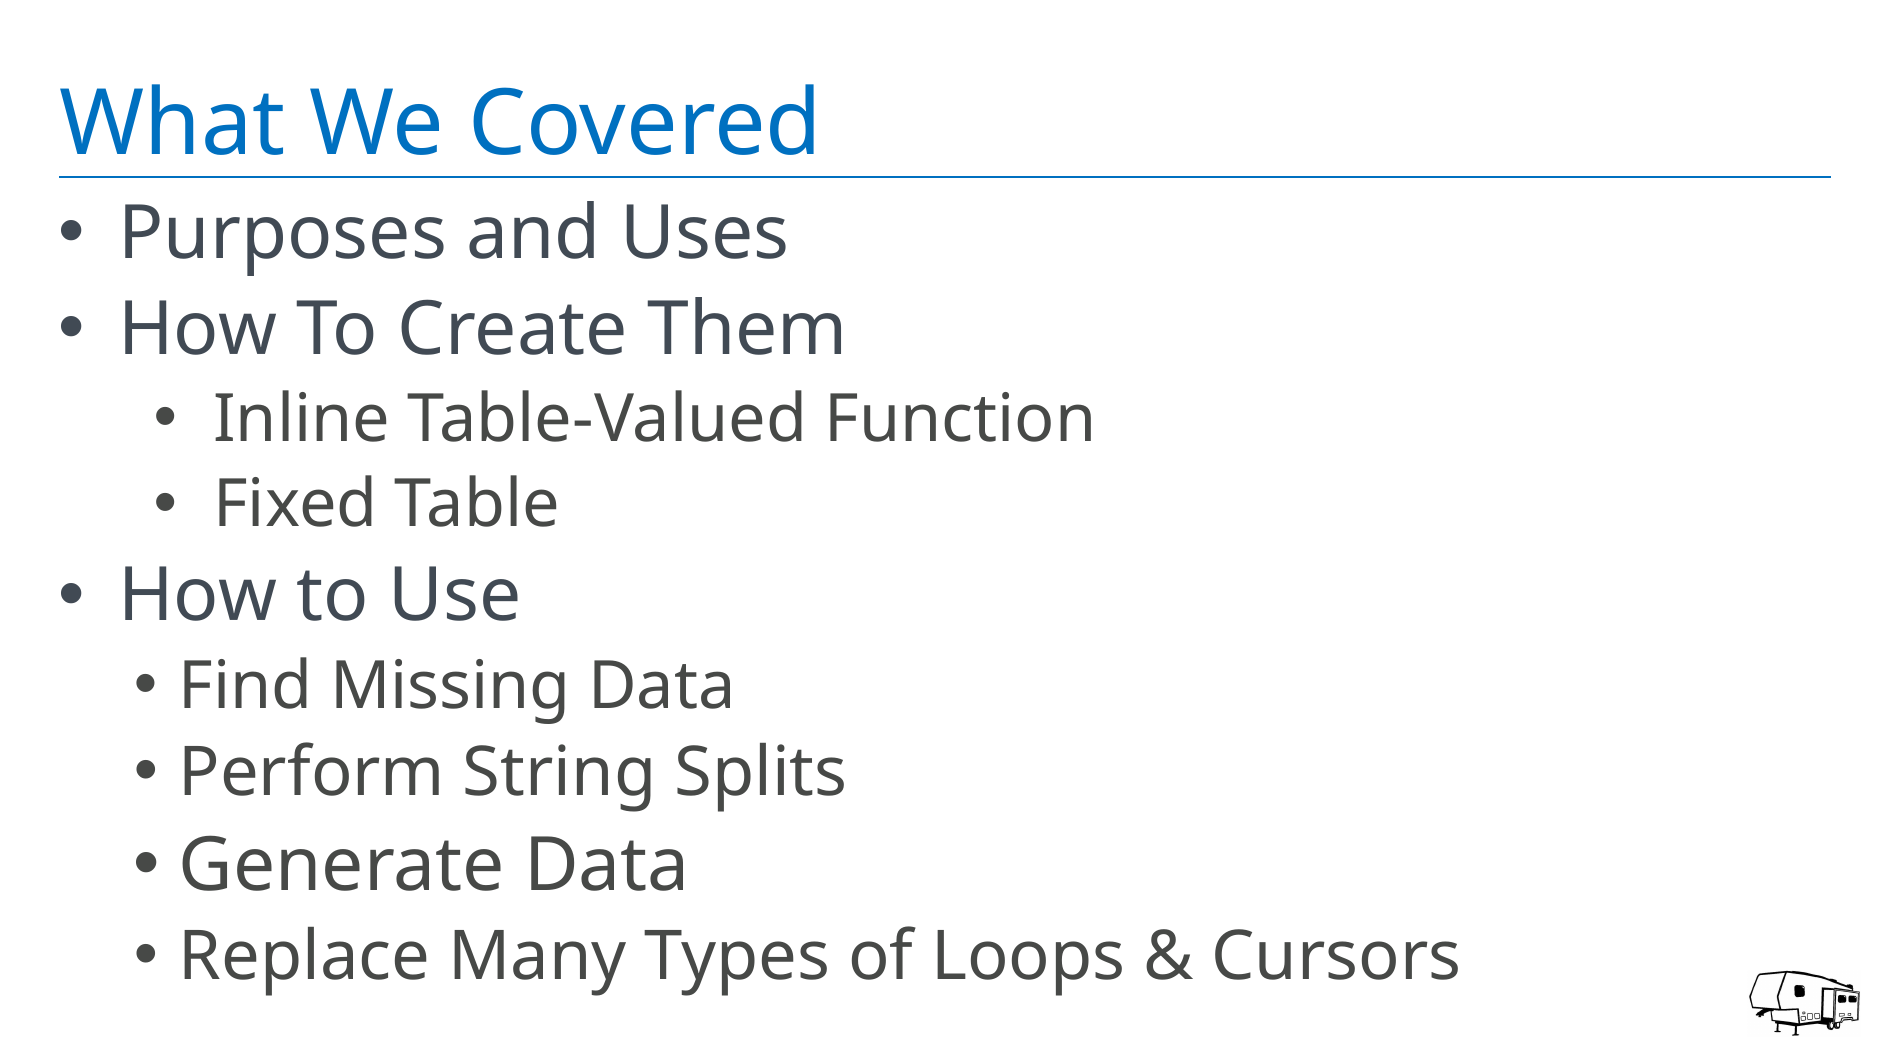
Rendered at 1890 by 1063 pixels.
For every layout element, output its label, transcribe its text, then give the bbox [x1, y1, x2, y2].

title What We Covered [59, 59, 1831, 176]
list Purposes and Uses How To Create Them Inline Table-Valued Function Fixed Table How to Use Find Missing Data Perform String Splits Generate Data Replace Many Types of Loops & Cursors [59, 193, 1831, 1034]
picture [1747, 970, 1861, 1037]
